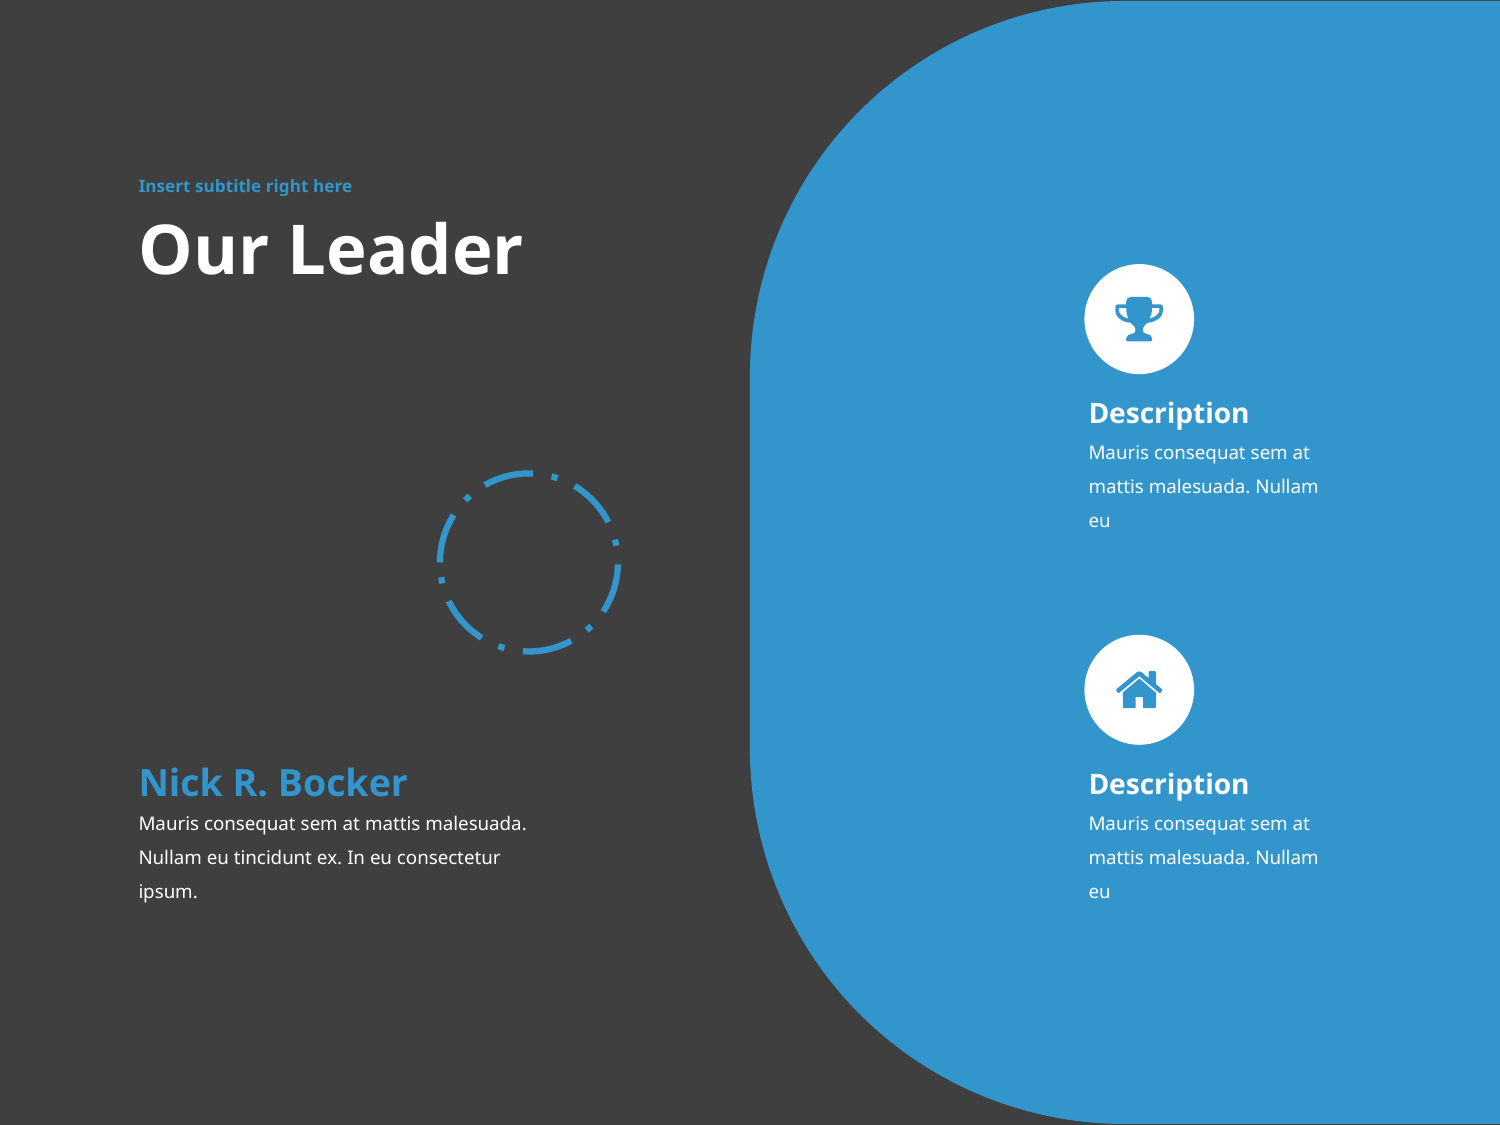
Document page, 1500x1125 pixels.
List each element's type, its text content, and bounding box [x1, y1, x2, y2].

title Our Leader [123, 210, 832, 319]
text_box [1116, 671, 1163, 709]
text_box [438, 472, 528, 653]
text_box [750, 0, 1500, 1125]
picture [528, 341, 971, 784]
text_box Description [1073, 388, 1358, 437]
text_box [1083, 263, 1196, 376]
text_box [1115, 296, 1164, 342]
text_box Mauris consequat sem at mattis malesuada. Nullam eu [1073, 808, 1358, 910]
text_box [1083, 633, 1196, 746]
text_box Description [1073, 758, 1358, 808]
text_box Mauris consequat sem at mattis malesuada. Nullam eu [1073, 437, 1358, 539]
text_box Mauris consequat sem at mattis malesuada. Nullam eu tincidunt ex. In eu consectetur ipsum. [123, 793, 570, 910]
subtitle Insert subtitle right here [123, 163, 832, 210]
text_box Nick R. Bocker [123, 751, 479, 812]
